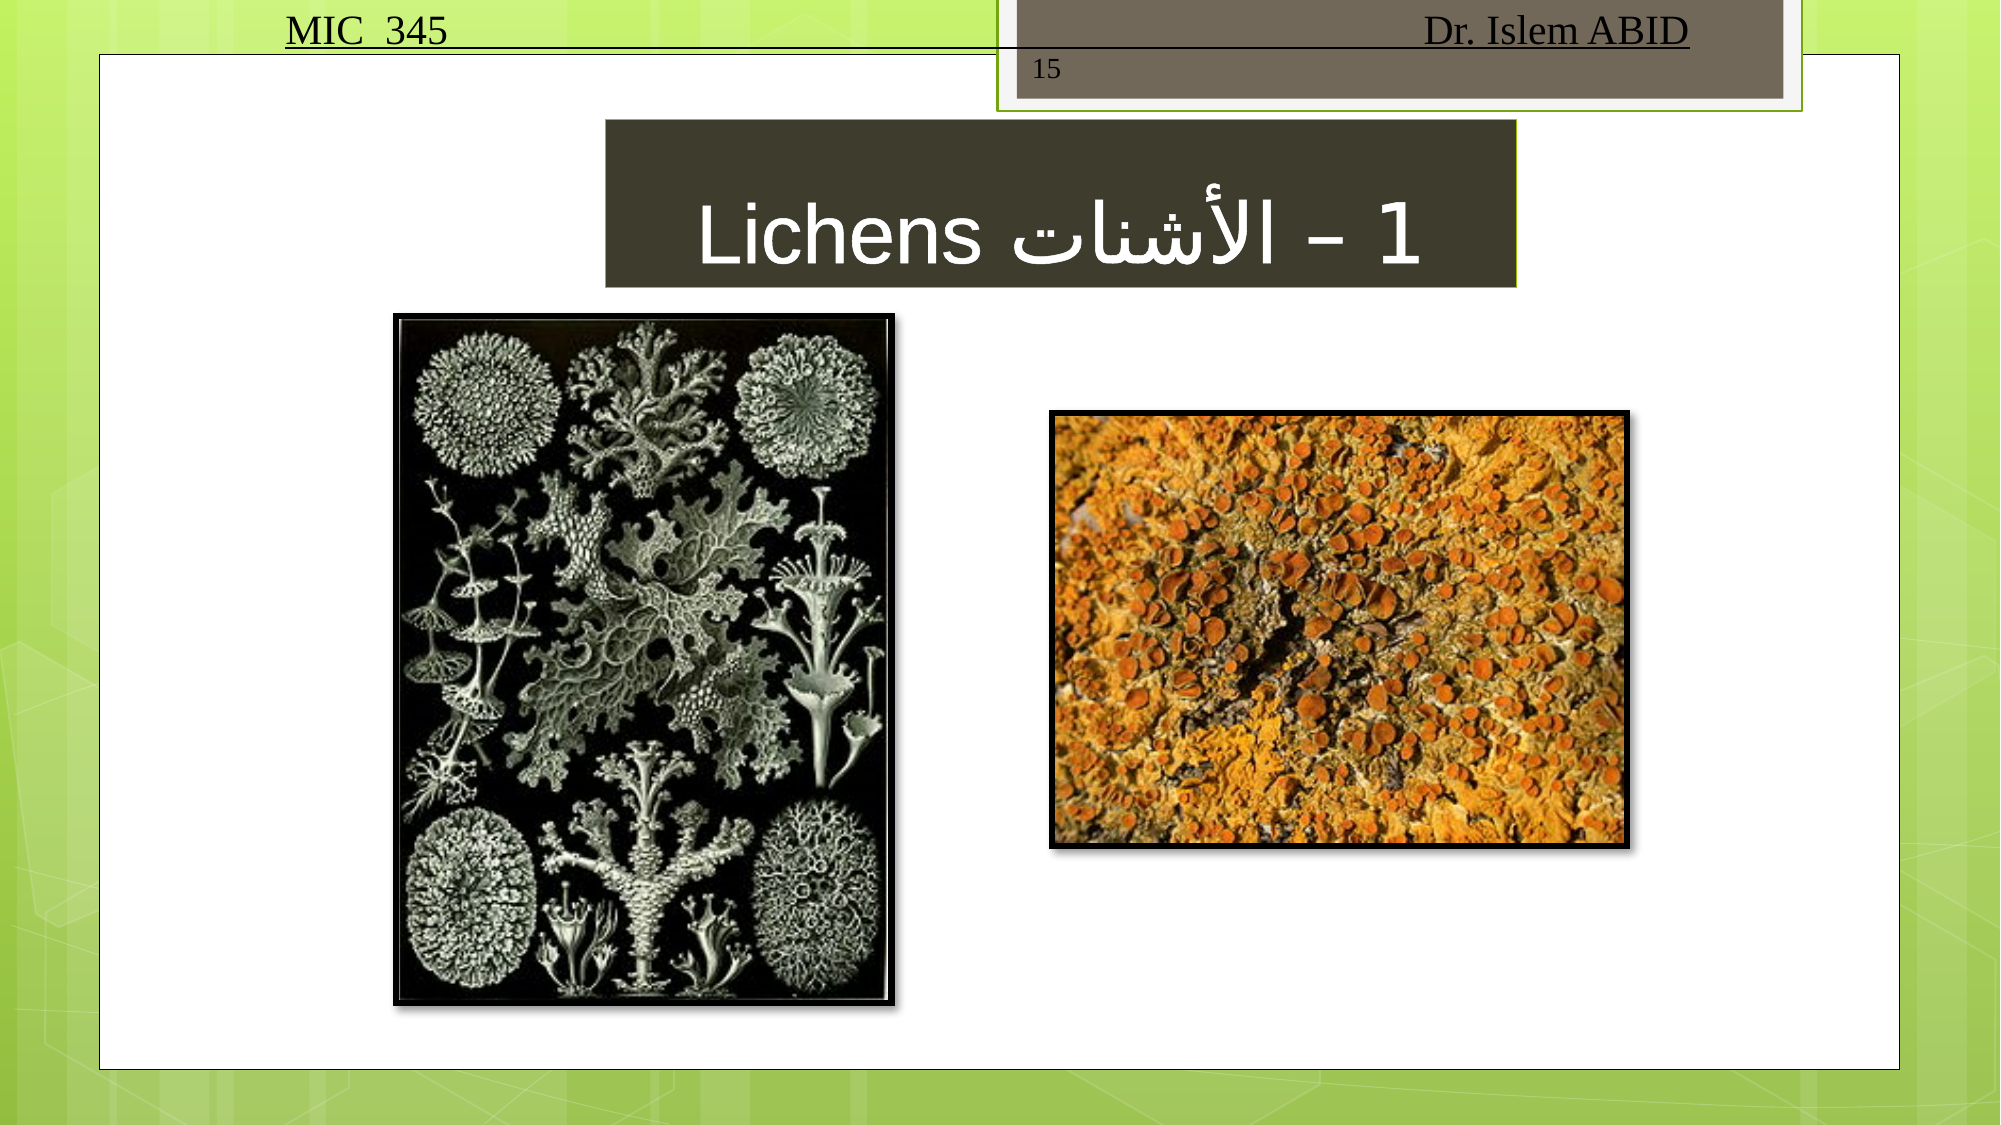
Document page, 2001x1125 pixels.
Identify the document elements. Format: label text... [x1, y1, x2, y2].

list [1055, 416, 1625, 843]
text_box MIC 345 Dr. Islem ABID [270, 0, 1721, 121]
picture [398, 319, 889, 1001]
slide_number 15 [1016, 36, 1309, 97]
title 1 – الأشنات Lichens [605, 119, 1517, 288]
